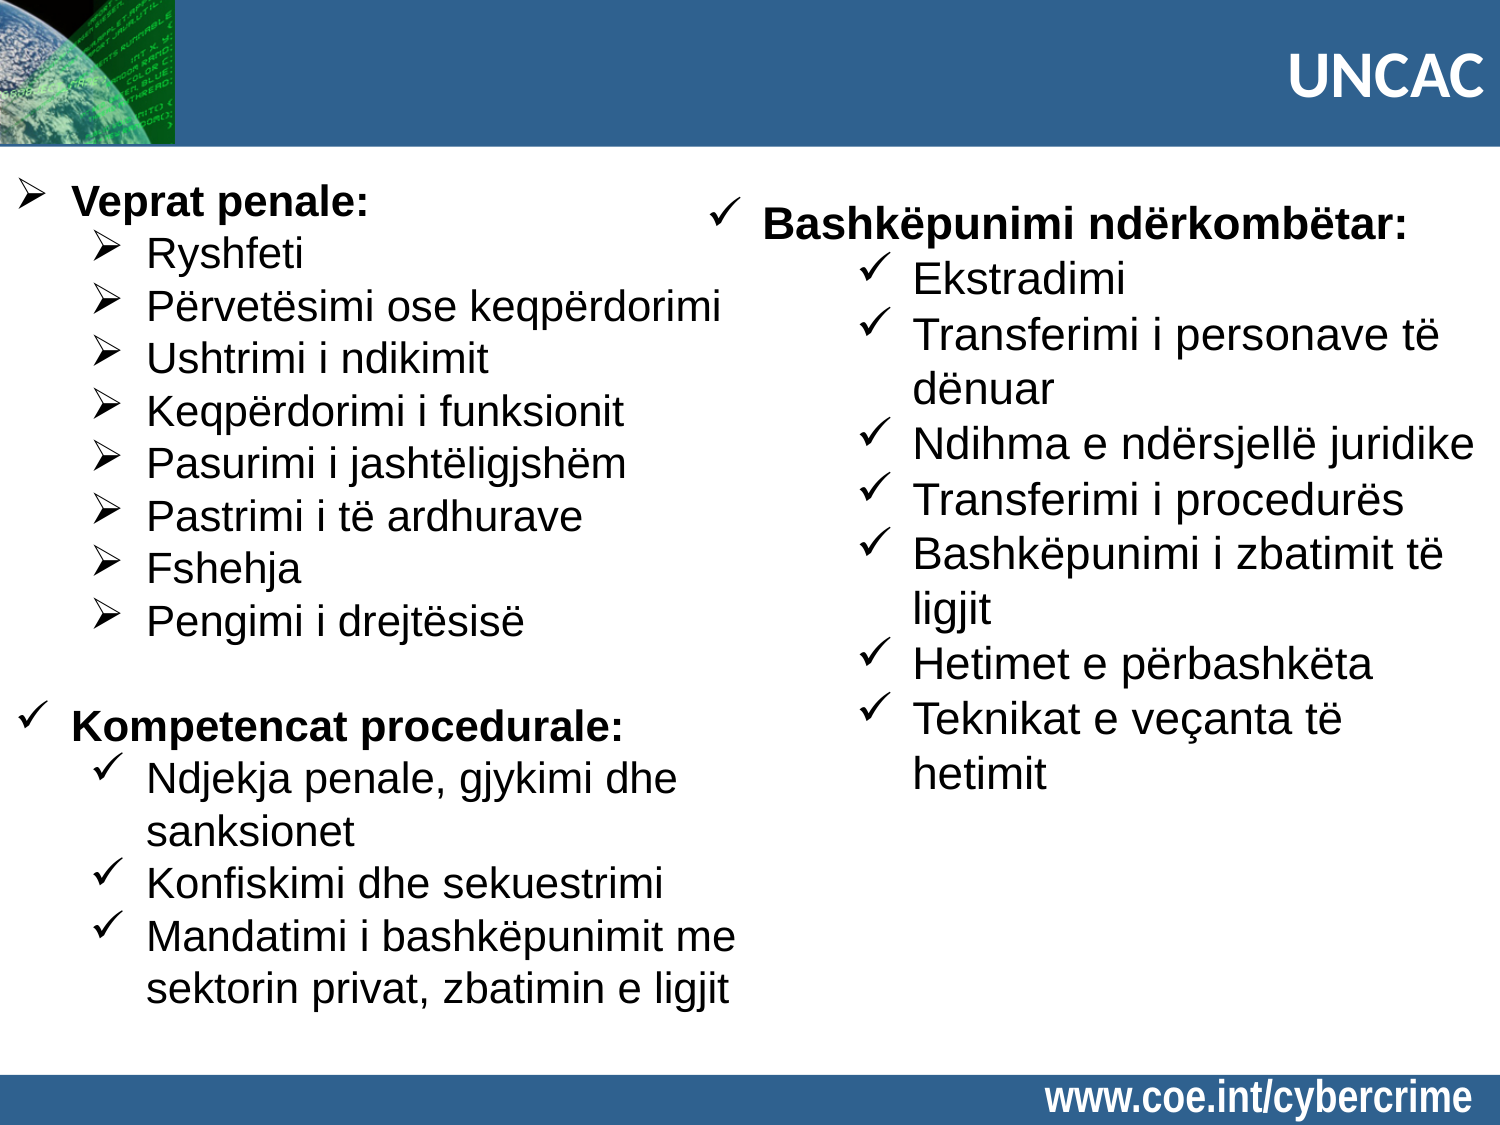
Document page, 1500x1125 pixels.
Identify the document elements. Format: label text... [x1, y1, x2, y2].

text_box [0, 1073, 1030, 1125]
text_box Bashkëpunimi ndërkombëtar: Ekstradimi Transferimi i personave të dënuar Ndihma e ndërsjellë juridike Transferimi i procedurës Bashkëpunimi i zbatimit të ligjit Hetimet e përbashkëta Teknikat e veçanta të hetimit [691, 186, 1500, 807]
picture [0, 0, 175, 144]
text_box www.coe.int/cybercrime [1030, 1059, 1500, 1125]
text_box UNCAC [177, 0, 1500, 149]
text_box Veprat penale: Ryshfeti Përvetësimi ose keqpërdorimi Ushtrimi i ndikimit Keqpërdorimi i funksionit Pasurimi i jashtëligjshëm Pastrimi i të ardhurave Fshehja Pengimi i drejtësisë Kompetencat procedurale: Ndjekja penale, gjykimi dhe sanksionet Konfiskimi dhe sekuestrimi Mandatimi i bashkëpunimit me sektorin privat, zbatimin e ligjit [0, 165, 809, 1073]
